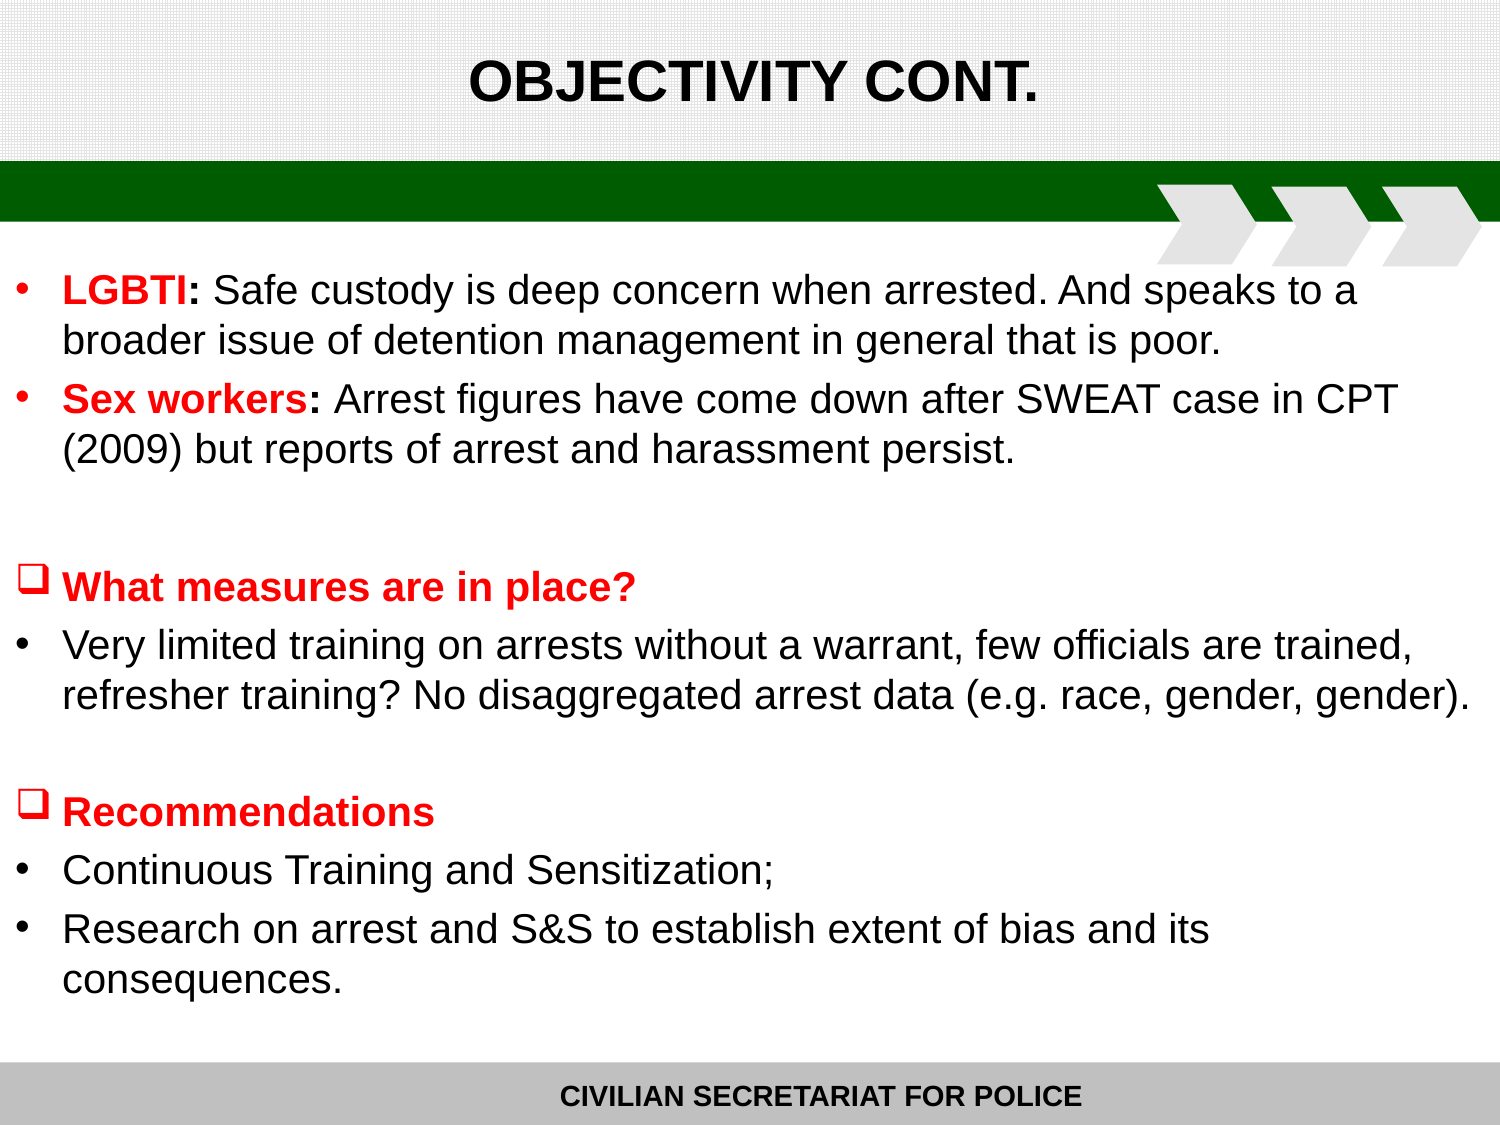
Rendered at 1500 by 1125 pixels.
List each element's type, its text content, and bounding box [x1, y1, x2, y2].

title OBJECTIVITY CONT. [87, 19, 1437, 138]
list LGBTI: Safe custody is deep concern when arrested. And speaks to a broader issue of detention management in general that is poor. Sex workers: Arrest figures have come down after SWEAT case in CPT (2009) but reports of arrest and harassment persist. What measures are in place? Very limited training on arrests without a warrant, few officials are trained, refresher training? No disaggregated arrest data (e.g. race, gender, gender). Recommendations Continuous Training and Sensitization; Research on arrest and S&S to establish extent of bias and its consequences. [0, 255, 1500, 1071]
